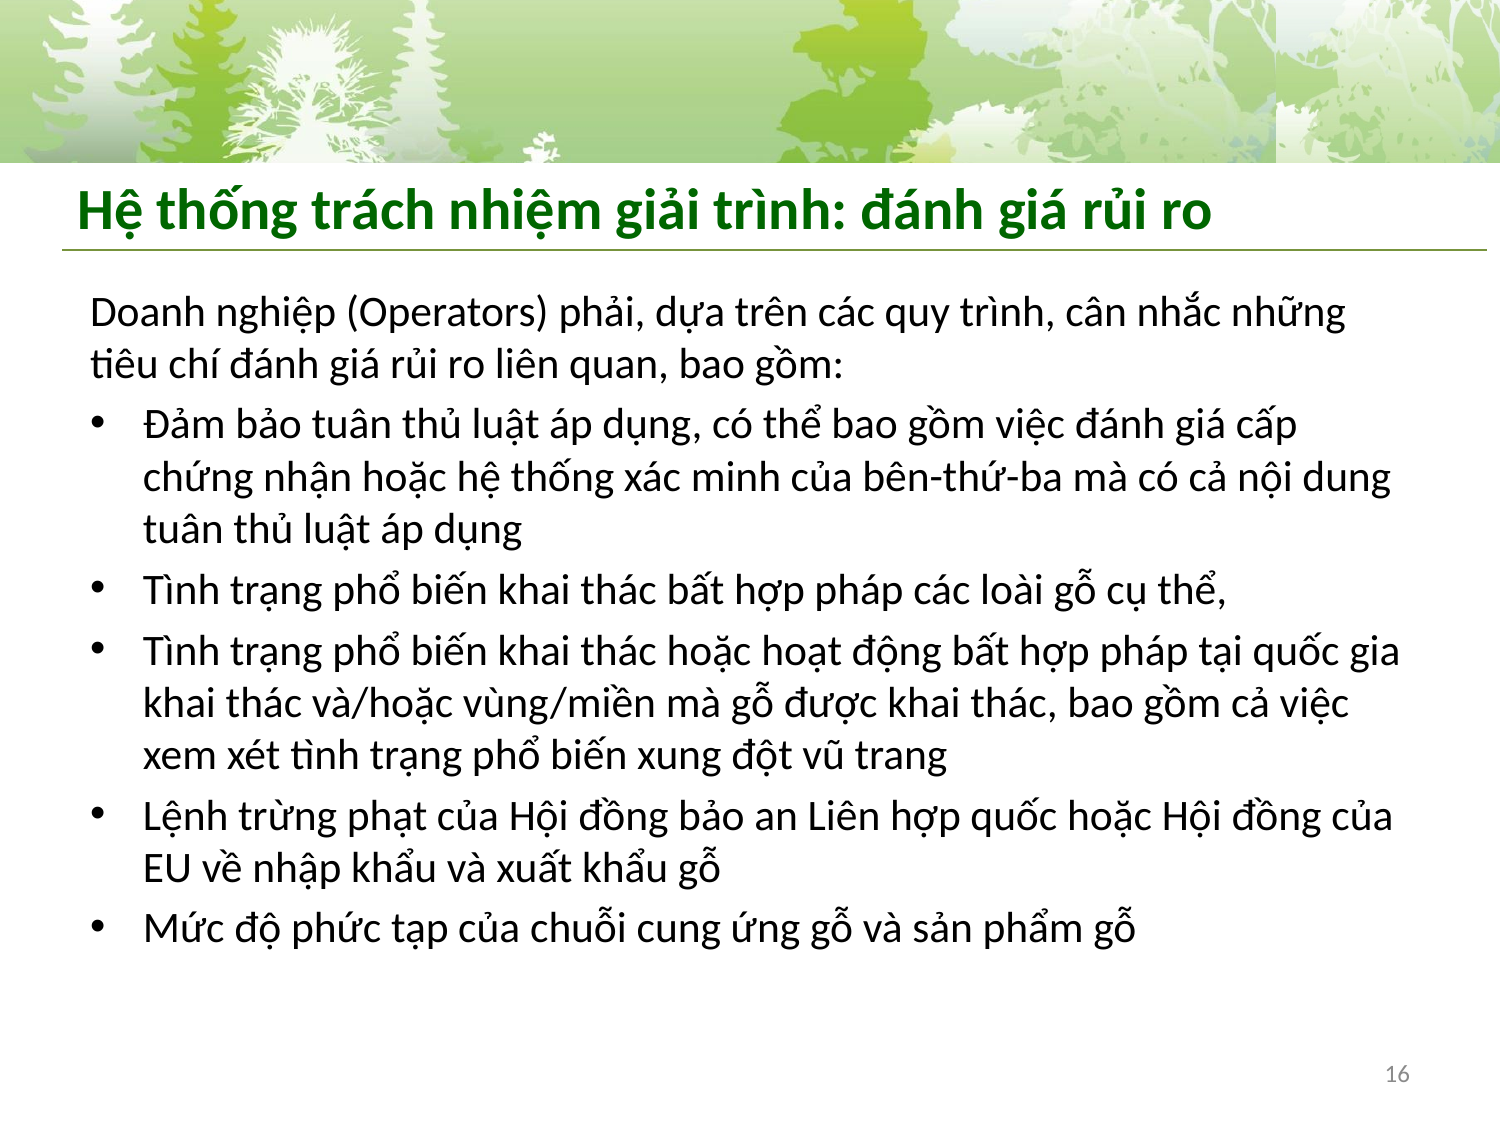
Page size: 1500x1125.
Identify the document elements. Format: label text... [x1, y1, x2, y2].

title Hệ thống trách nhiệm giải trình: đánh giá rủi ro [62, 174, 1350, 238]
list Doanh nghiệp (Operators) phải, dựa trên các quy trình, cân nhắc những tiêu chí đánh giá rủi ro liên quan, bao gồm: Đảm bảo tuân thủ luật áp dụng, có thể bao gồm việc đánh giá cấp chứng nhận hoặc hệ thống xác minh của bên-thứ-ba mà có cả nội dung tuân thủ luật áp dụng Tình trạng phổ biến khai thác bất hợp pháp các loài gỗ cụ thể, Tình trạng phổ biến khai thác hoặc hoạt động bất hợp pháp tại quốc gia khai thác và/hoặc vùng/miền mà gỗ được khai thác, bao gồm cả việc xem xét tình trạng phổ biến xung đột vũ trang Lệnh trừng phạt của Hội đồng bảo an Liên hợp quốc hoặc Hội đồng của EU về nhập khẩu và xuất khẩu gỗ Mức độ phức tạp của chuỗi cung ứng gỗ và sản phẩm gỗ [75, 275, 1425, 1005]
picture [0, 0, 1500, 163]
slide_number 16 [1074, 1042, 1425, 1103]
